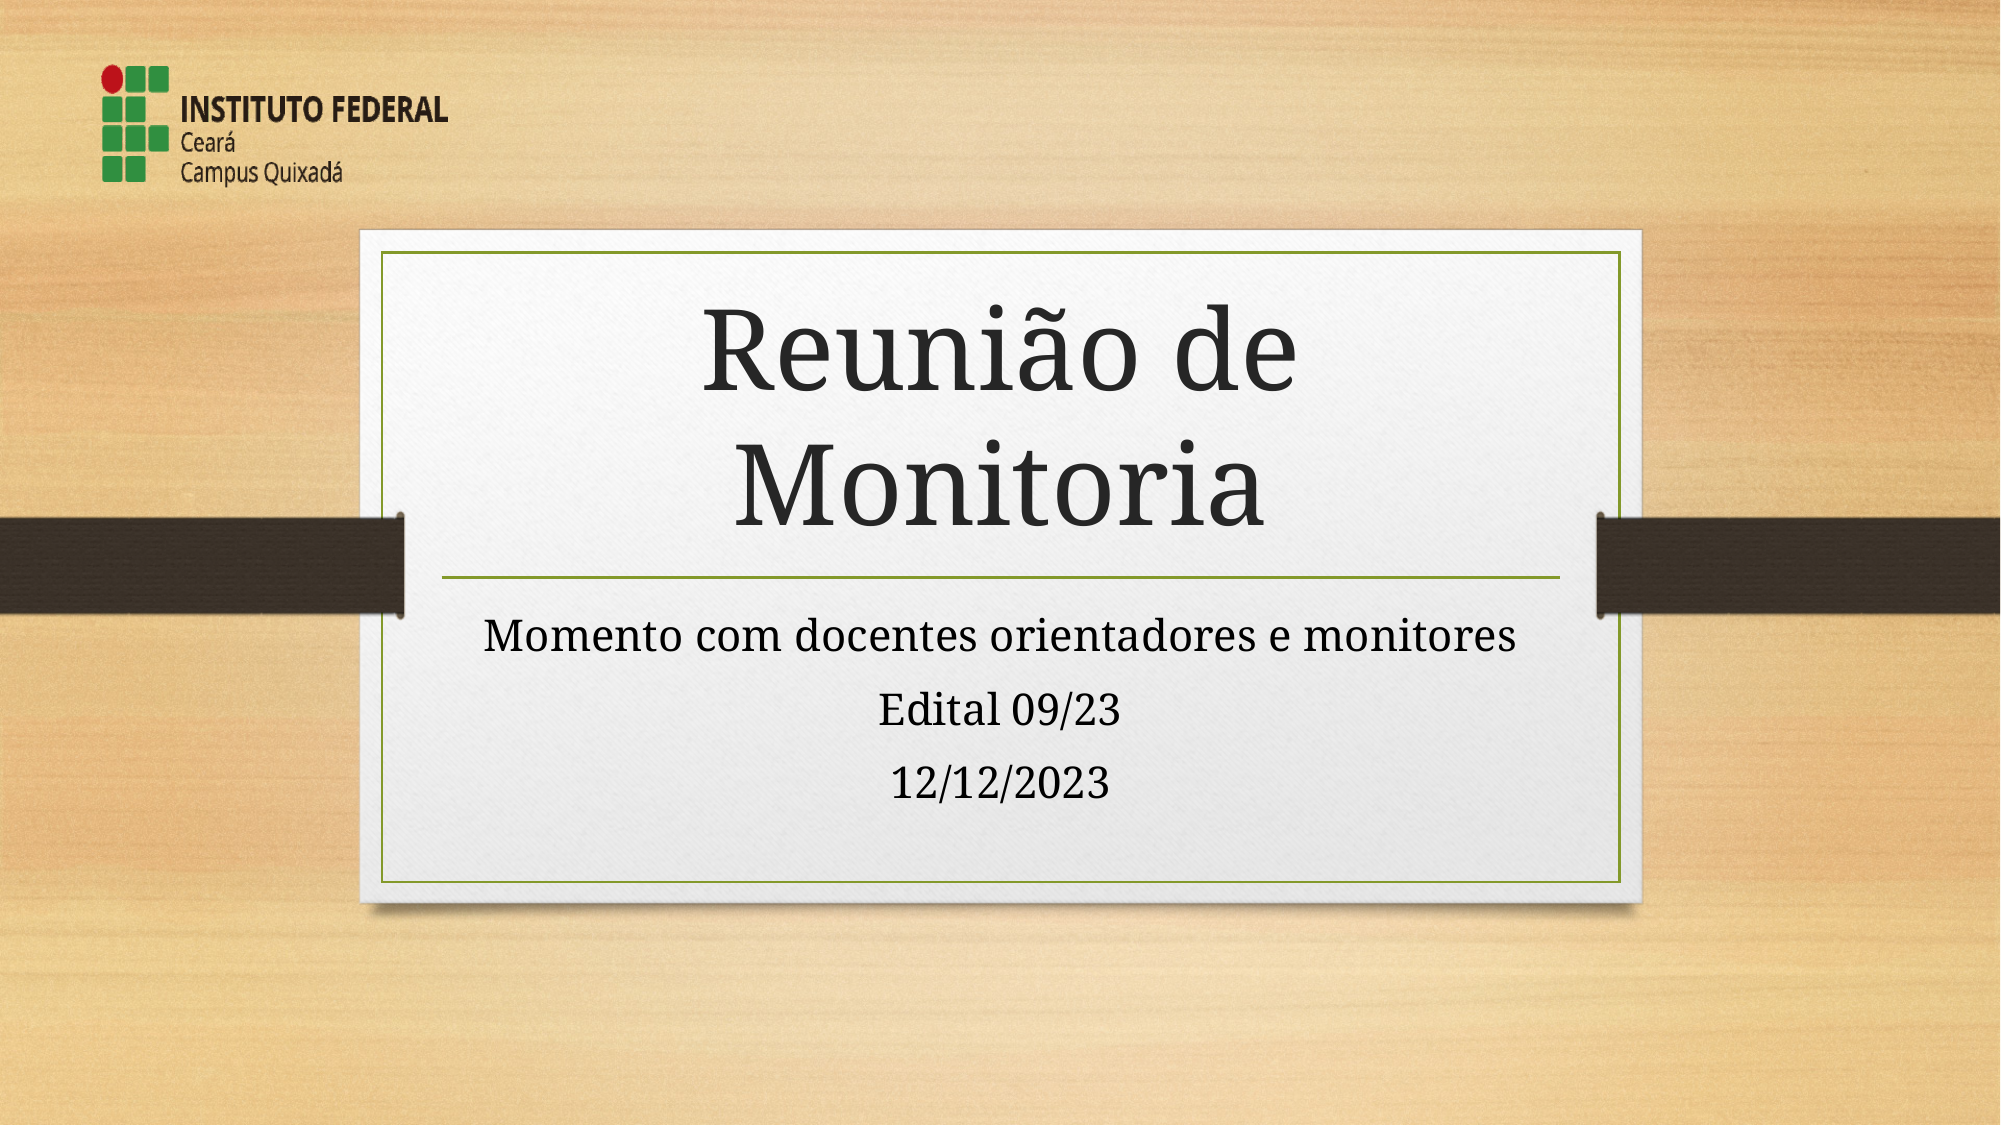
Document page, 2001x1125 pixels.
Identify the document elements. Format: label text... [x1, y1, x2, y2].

title Reunião de Monitoria [441, 306, 1560, 556]
picture [0, 0, 2001, 1125]
subtitle Momento com docentes orientadores e monitores Edital 09/23 12/12/2023 [441, 600, 1560, 817]
